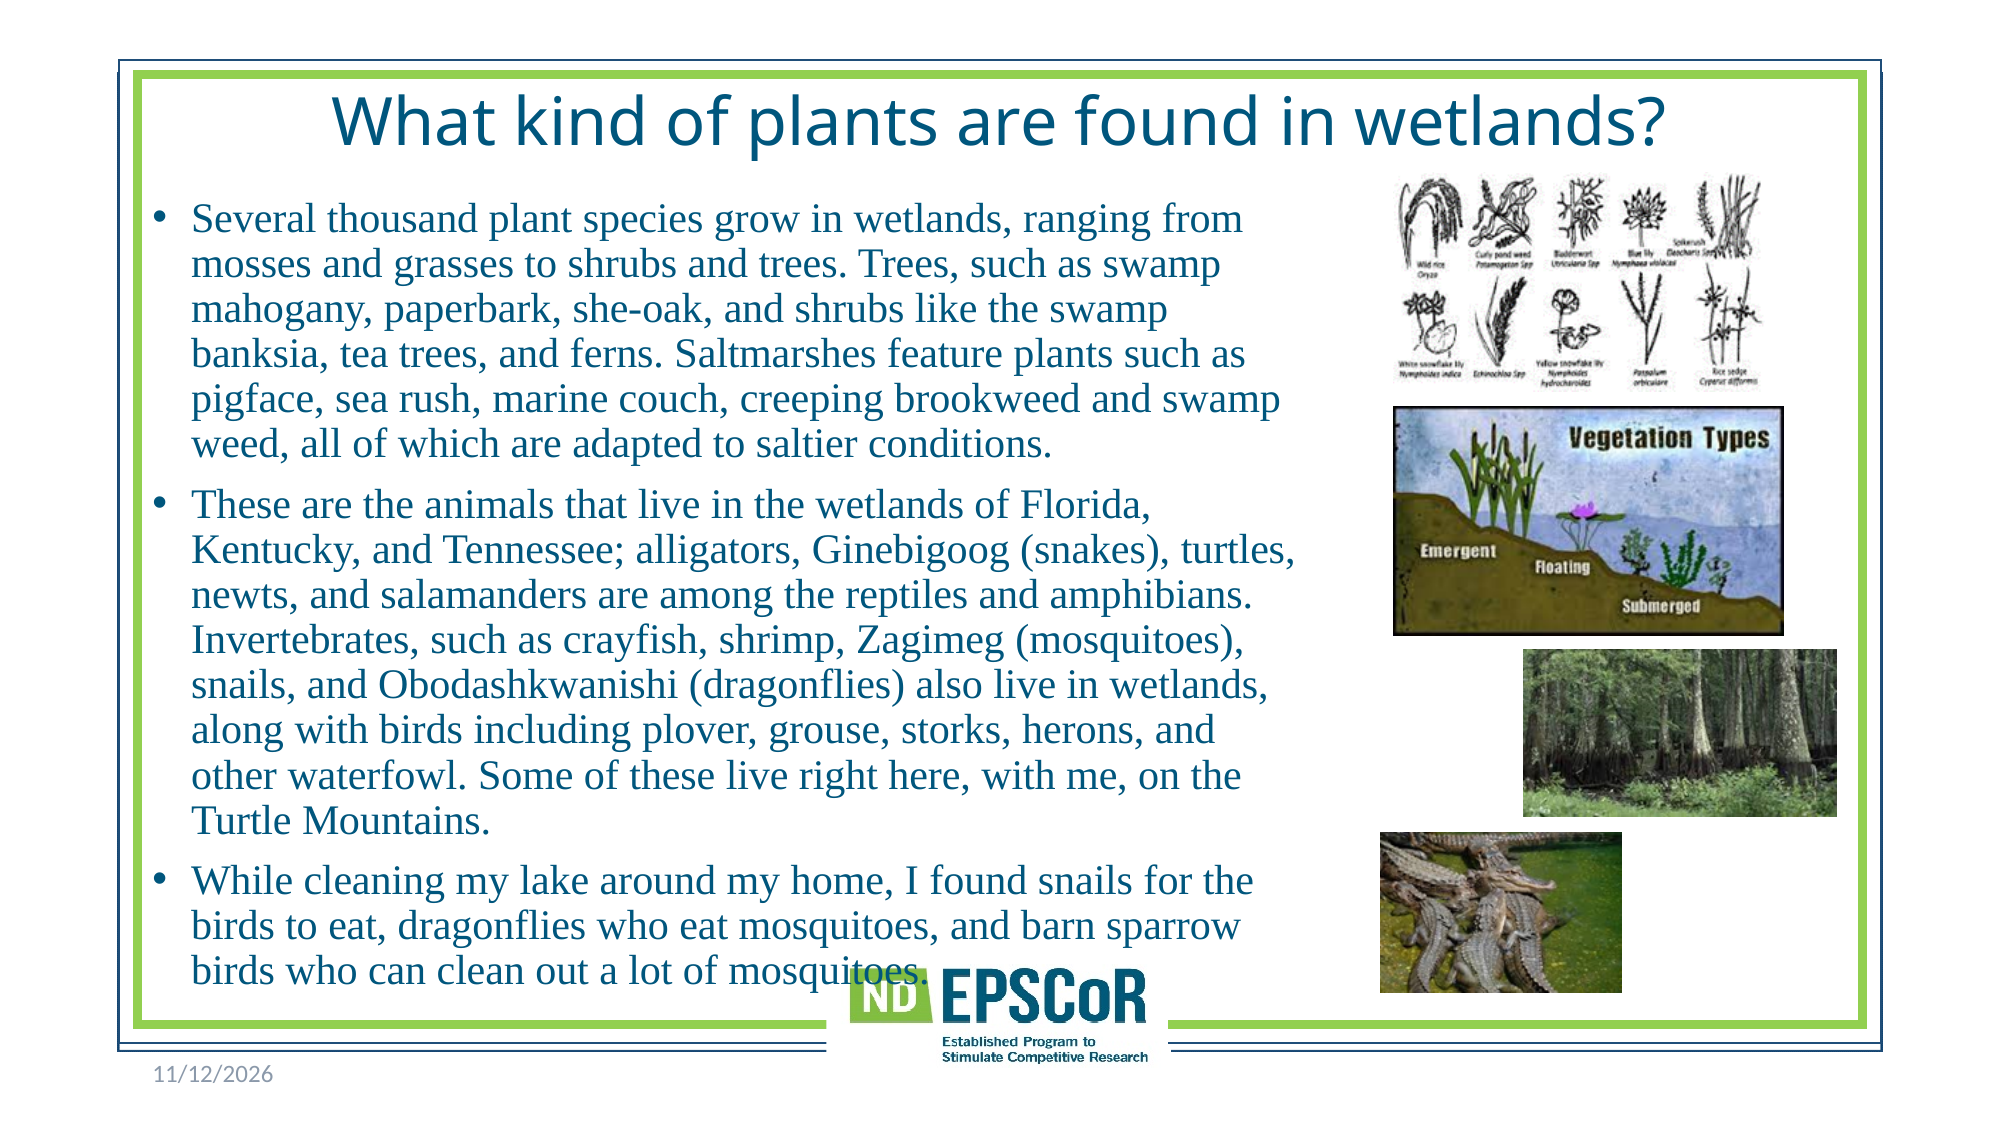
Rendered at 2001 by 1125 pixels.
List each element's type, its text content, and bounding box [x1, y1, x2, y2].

list Several thousand plant species grow in wetlands, ranging from mosses and grasses to shrubs and trees. Trees, such as swamp mahogany, paperbark, she-oak, and shrubs like the swamp banksia, tea trees, and ferns. Saltmarshes feature plants such as pigface, sea rush, marine couch, creeping brookweed and swamp weed, all of which are adapted to saltier conditions. These are the animals that live in the wetlands of Florida, Kentucky, and Tennessee; alligators, Ginebigoog (snakes), turtles, newts, and salamanders are among the reptiles and amphibians. Invertebrates, such as crayfish, shrimp, Zagimeg (mosquitoes), snails, and Obodashkwanishi (dragonflies) also live in wetlands, along with birds including plover, grouse, storks, herons, and other waterfowl. Some of these live right here, with me, on the Turtle Mountains. While cleaning my lake around my home, I found snails for the birds to eat, dragonflies who eat mosquitoes, and barn sparrow birds who can clean out a lot of mosquitoes. [137, 188, 1324, 1014]
title What kind of plants are found in wetlands? [137, 59, 1863, 189]
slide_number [137, 1042, 588, 1103]
picture [1393, 172, 1765, 392]
picture [117, 72, 137, 1052]
picture [1380, 832, 1622, 993]
picture [1393, 406, 1784, 636]
picture [588, 72, 1883, 1068]
picture [1523, 649, 1837, 817]
